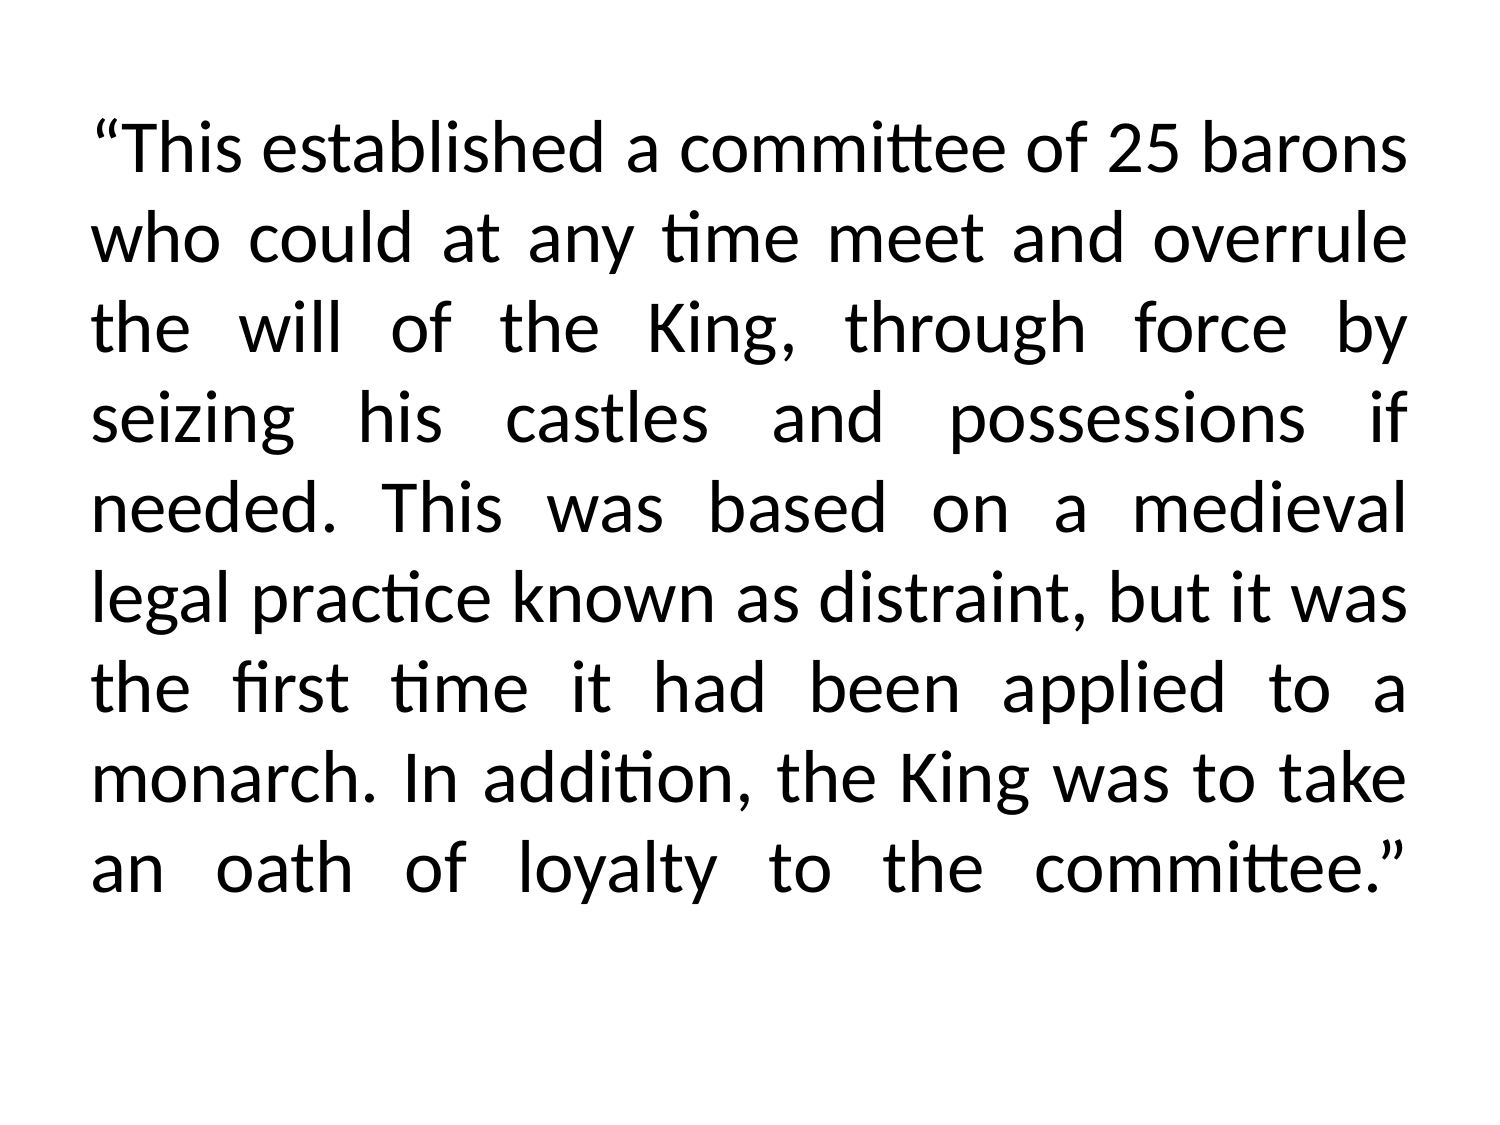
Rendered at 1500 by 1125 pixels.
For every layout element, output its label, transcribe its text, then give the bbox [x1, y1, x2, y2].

title “This established a committee of 25 barons who could at any time meet and overrule the will of the King, through force by seizing his castles and possessions if needed. This was based on a medieval legal practice known as distraint, but it was the first time it had been applied to a monarch. In addition, the King was to take an oath of loyalty to the committee.” [74, 44, 1426, 1051]
